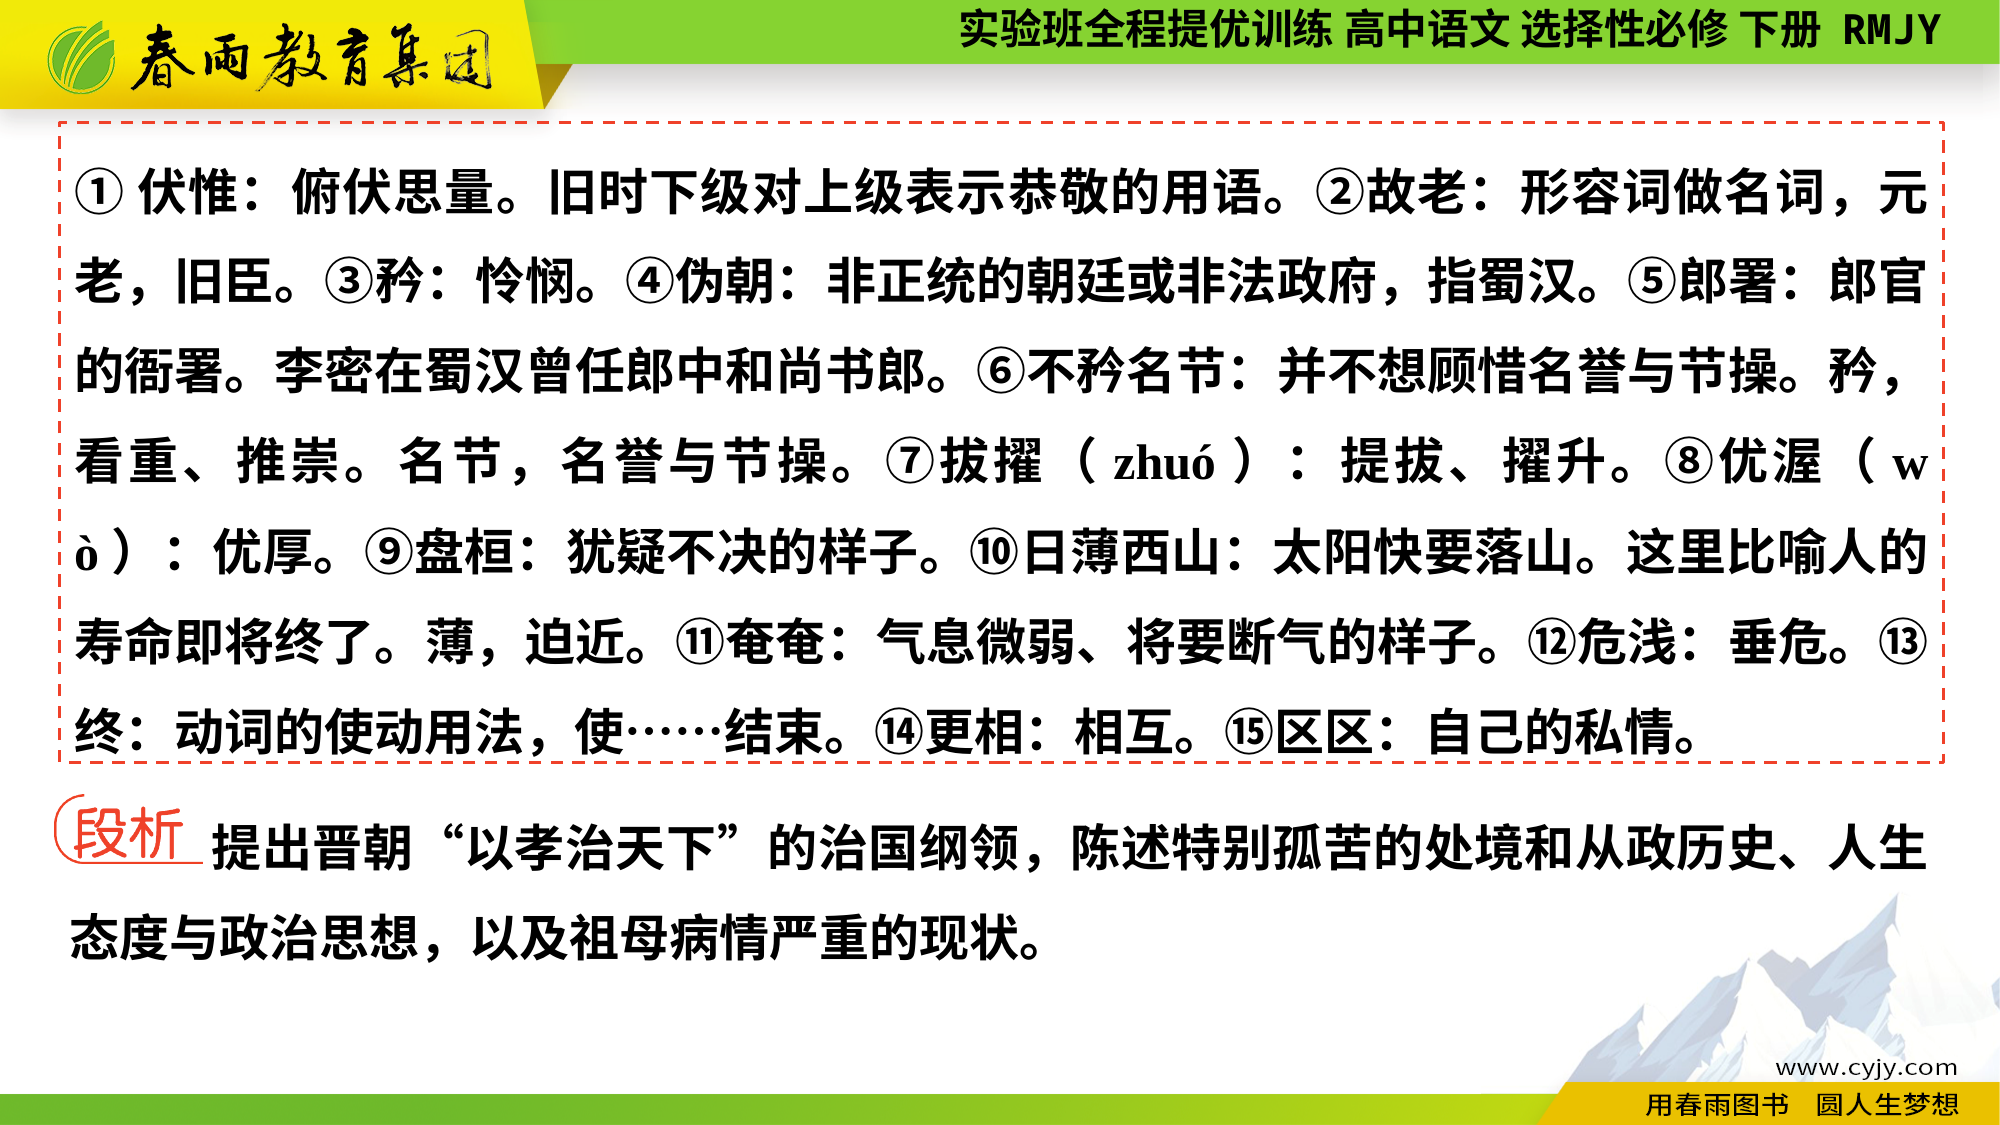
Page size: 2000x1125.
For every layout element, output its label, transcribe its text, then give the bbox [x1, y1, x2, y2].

text_box 提出晋朝“以孝治天下”的治国纲领，陈述特别孤苦的处境和从政历史、人生态度与政治思想，以及祖母病情严重的现状。 [54, 778, 1944, 974]
picture [0, 0, 2000, 1125]
list ①伏惟：俯伏思量。旧时下级对上级表示恭敬的用语。②故老：形容词做名词，元老，旧臣。③矜：怜悯。④伪朝：非正统的朝廷或非法政府，指蜀汉。⑤郎署：郎官的衙署。李密在蜀汉曾任郎中和尚书郎。⑥不矜名节：并不想顾惜名誉与节操。矜，看重、推崇。名节，名誉与节操。⑦拔擢（zhuó）：提拔、擢升。⑧优渥（wò）：优厚。⑨盘桓：犹疑不决的样子。⑩日薄西山：太阳快要落山。这里比喻人的寿命即将终了。薄，迫近。⑪奄奄：气息微弱、将要断气的样子。⑫危浅：垂危。⑬终：动词的使动用法，使……结束。⑭更相：相互。⑮区区：自己的私情。 [59, 122, 1944, 763]
